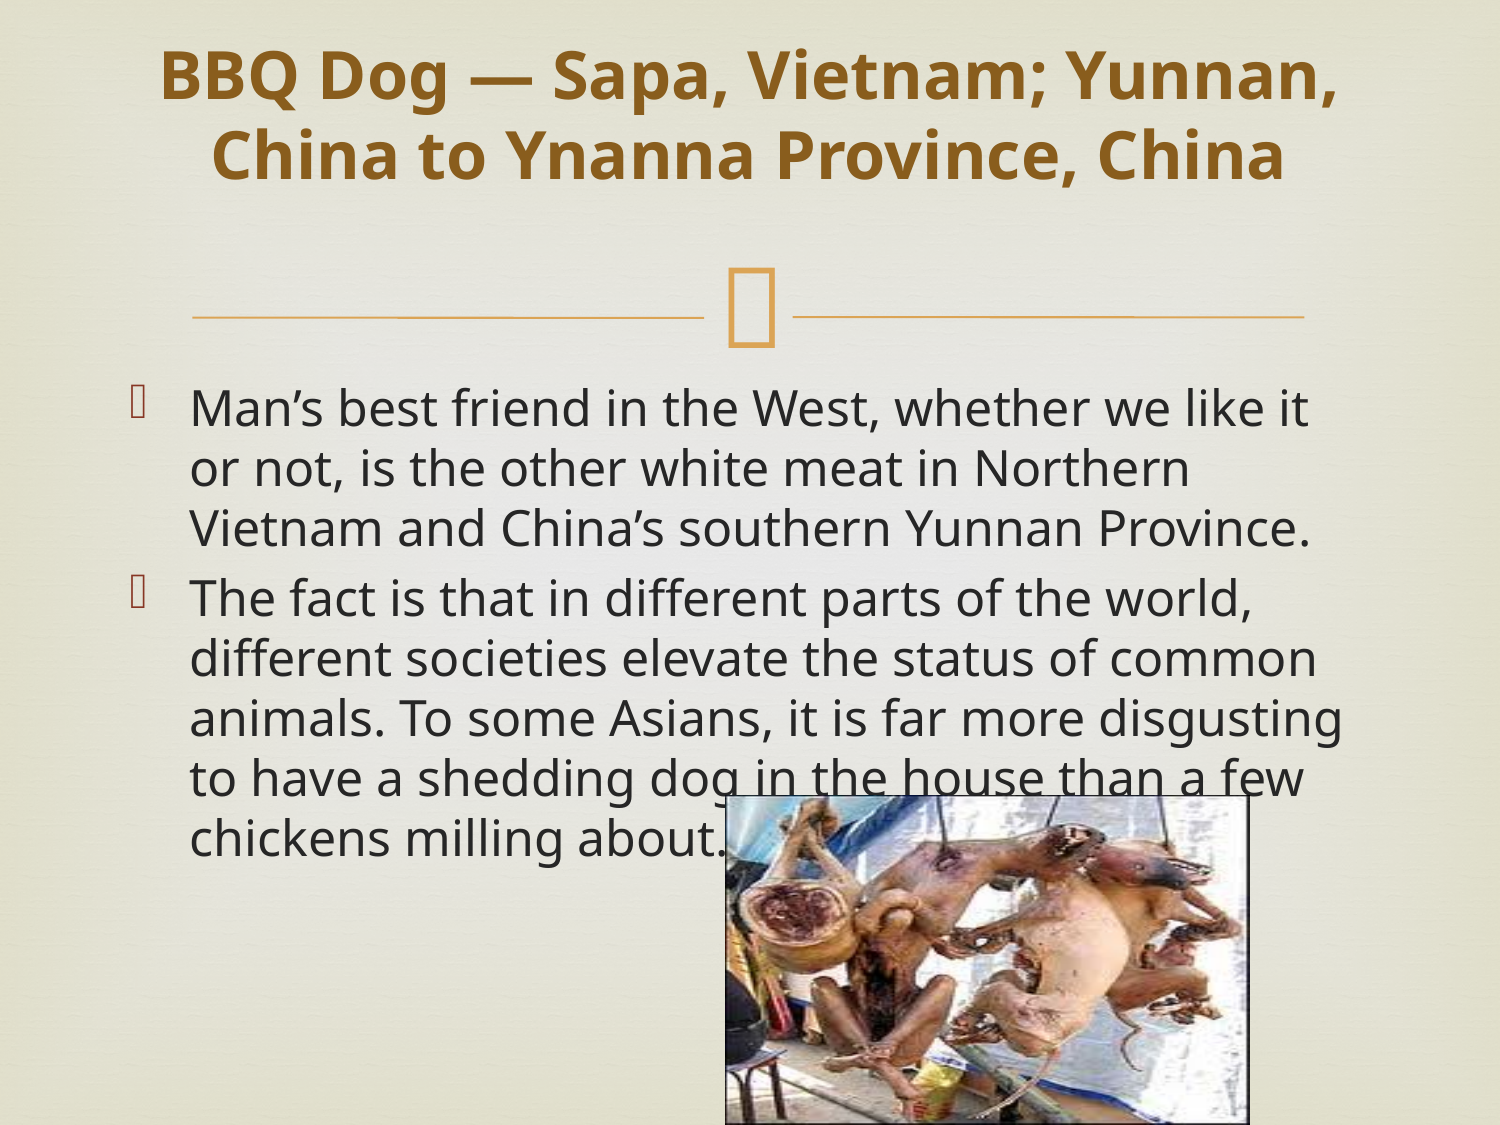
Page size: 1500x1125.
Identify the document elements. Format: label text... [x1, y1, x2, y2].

picture [724, 794, 1251, 1125]
title BBQ Dog — Sapa, Vietnam; Yunnan, China to Ynanna Province, China [112, 93, 1386, 267]
list Man’s best friend in the West, whether we like it or not, is the other white meat in Northern Vietnam and China’s southern Yunnan Province. The fact is that in different parts of the world, different societies elevate the status of common animals. To some Asians, it is far more disgusting to have a shedding dog in the house than a few chickens milling about. [114, 368, 1386, 1005]
